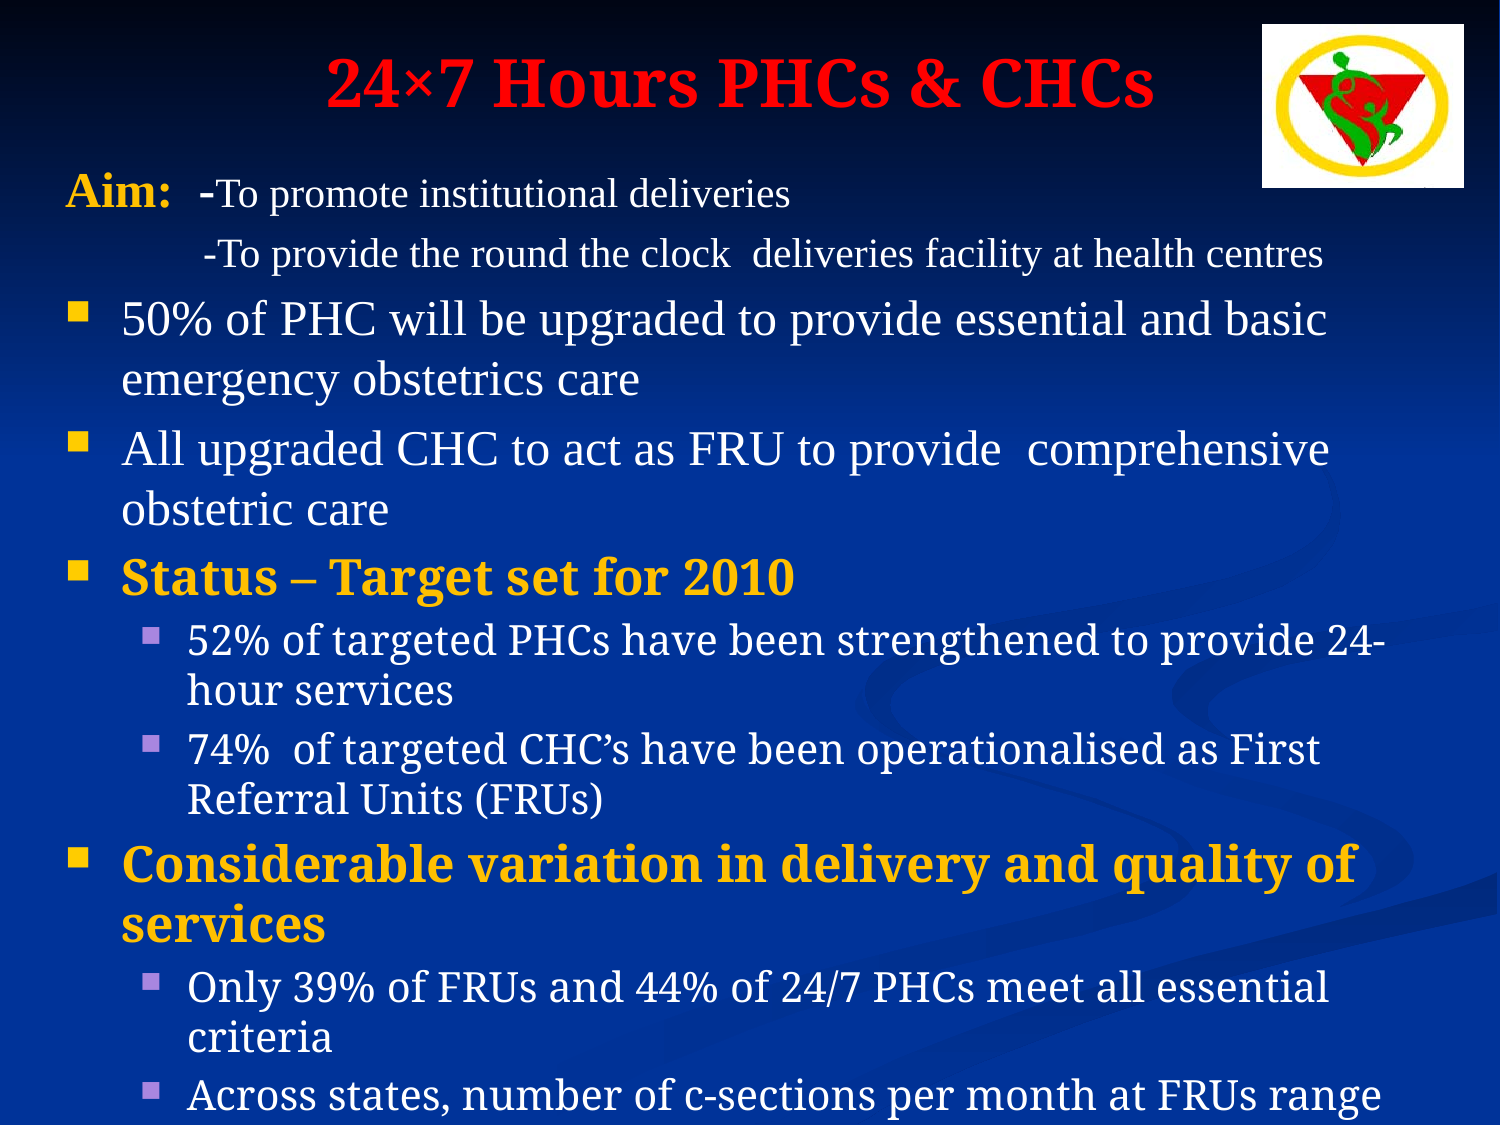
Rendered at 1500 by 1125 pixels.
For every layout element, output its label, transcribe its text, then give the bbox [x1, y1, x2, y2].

title 24×7 Hours PHCs & CHCs [74, 0, 1426, 149]
picture [1262, 24, 1465, 188]
list Aim: -To promote institutional deliveries -To provide the round the clock deliveries facility at health centres 50% of PHC will be upgraded to provide essential and basic emergency obstetrics care All upgraded CHC to act as FRU to provide comprehensive obstetric care Status – Target set for 2010 52% of targeted PHCs have been strengthened to provide 24-hour services 74% of targeted CHC’s have been operationalised as First Referral Units (FRUs) Considerable variation in delivery and quality of services Only 39% of FRUs and 44% of 24/7 PHCs meet all essential criteria Across states, number of c-sections per month at FRUs range from 280 to less than 4 Number of deliveries per month in 24/7 PHCs varies from 89 to 3 [49, 149, 1426, 1125]
